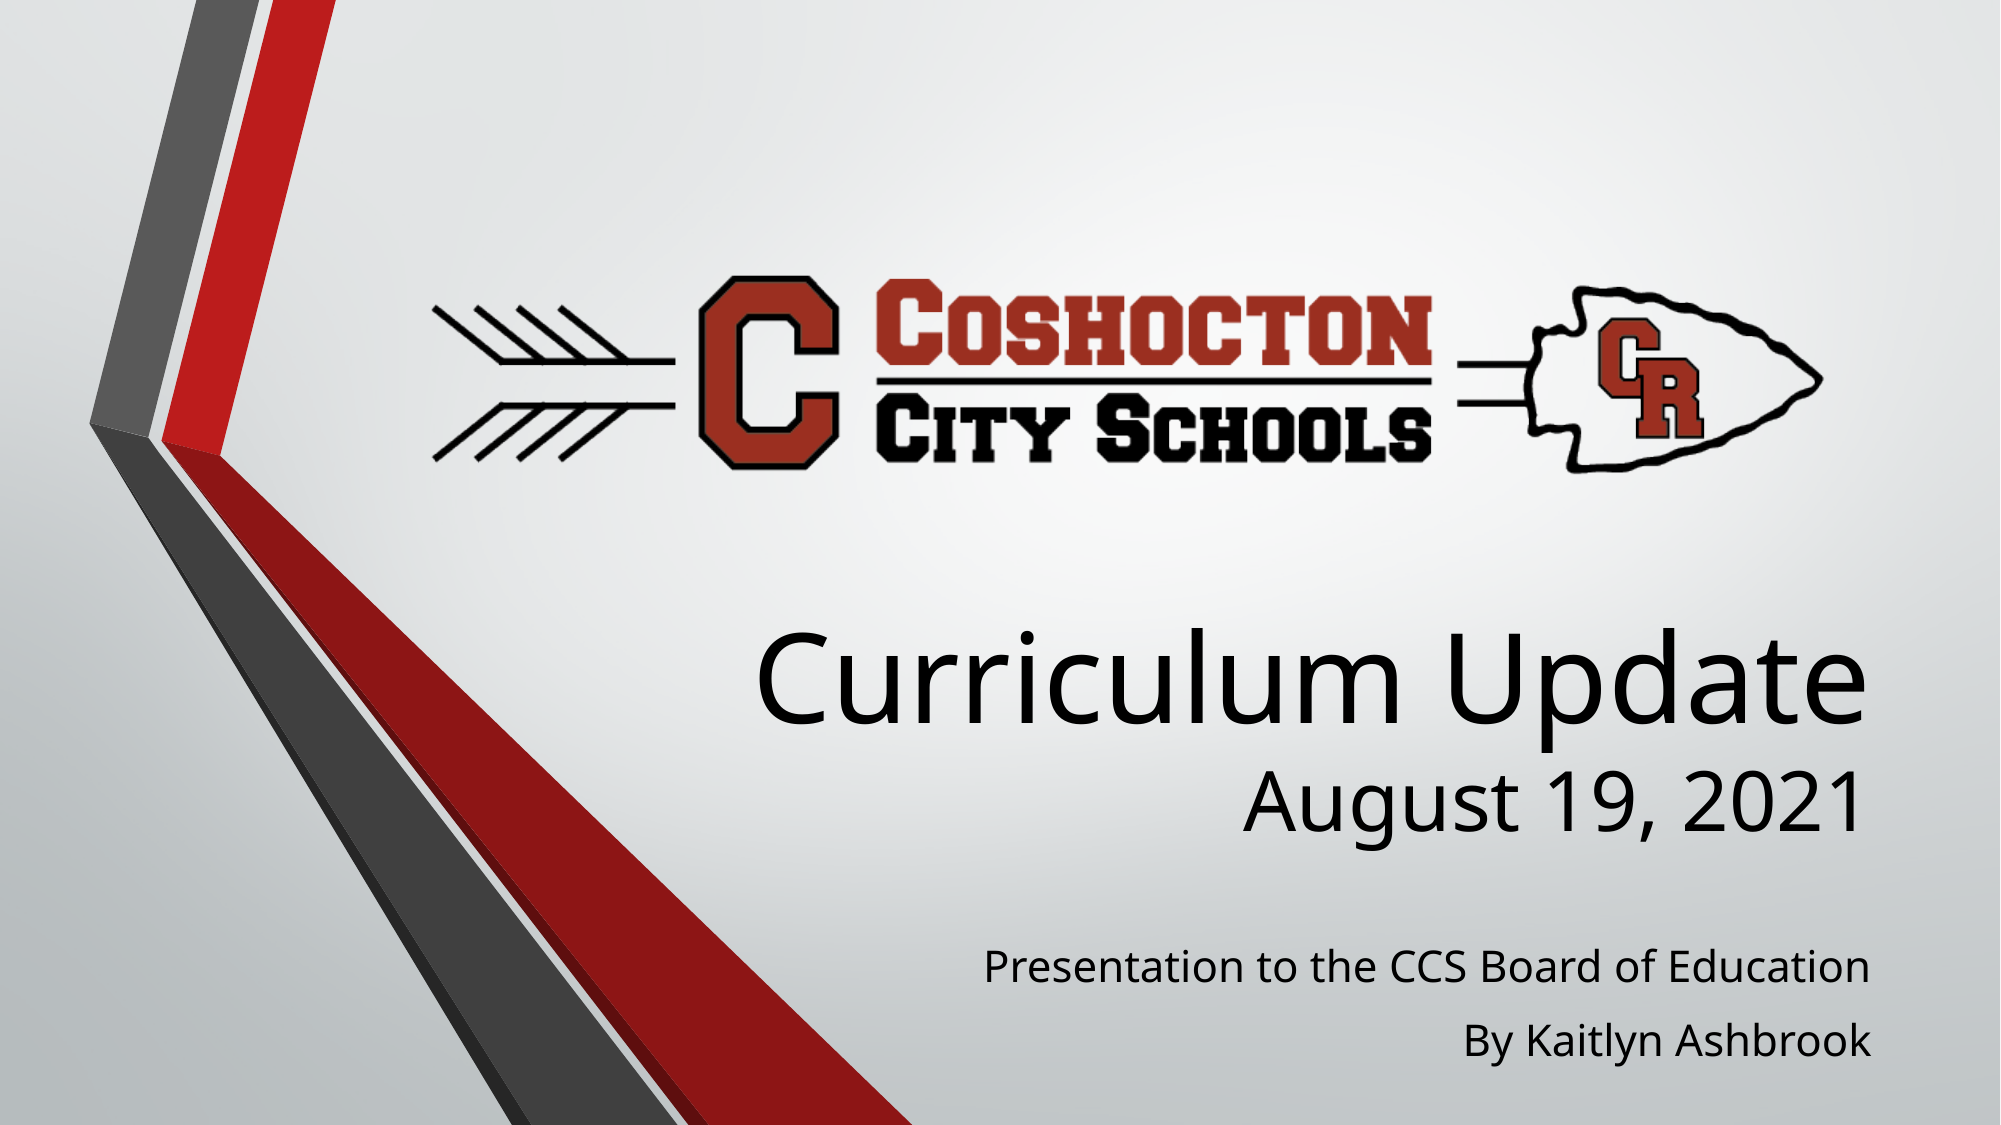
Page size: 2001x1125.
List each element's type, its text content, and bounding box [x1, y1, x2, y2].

title Curriculum Update August 19, 2021 [480, 587, 1887, 856]
picture [395, 242, 1859, 502]
subtitle Presentation to the CCS Board of Education By Kaitlyn Ashbrook [740, 931, 1887, 1125]
